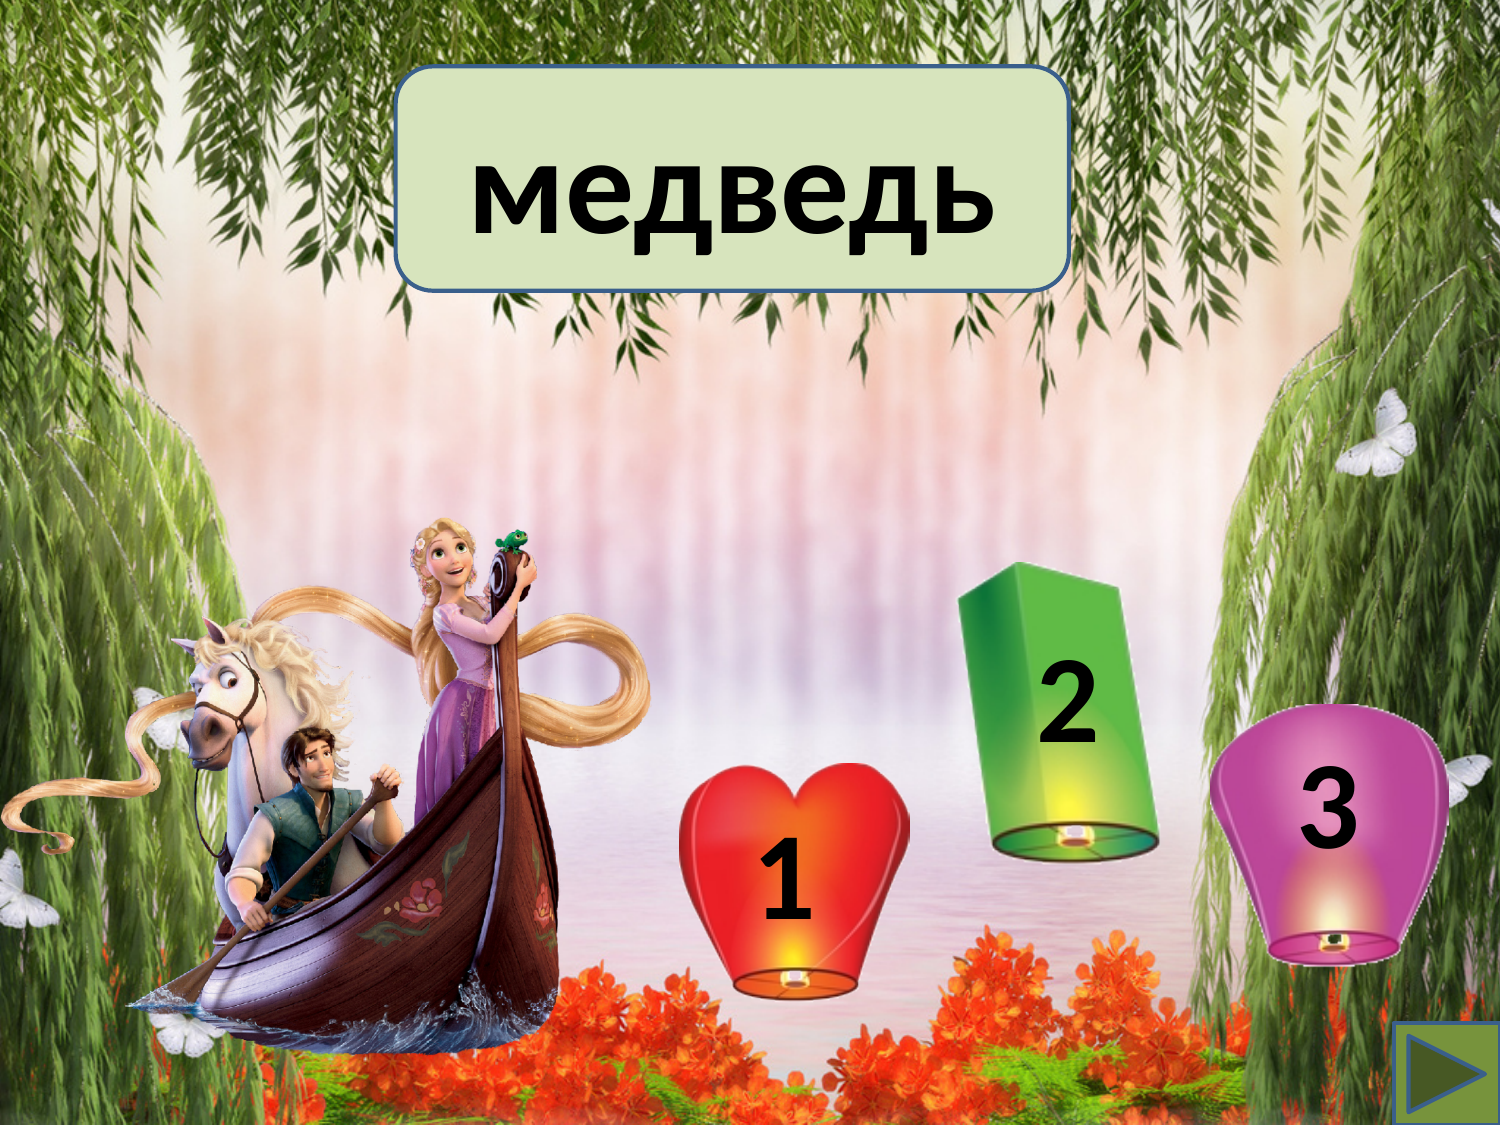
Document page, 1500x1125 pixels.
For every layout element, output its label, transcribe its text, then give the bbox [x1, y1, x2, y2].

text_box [1210, 703, 1449, 990]
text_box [678, 763, 910, 1036]
text_box [1392, 1021, 1500, 1125]
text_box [950, 562, 1191, 902]
picture [0, 0, 1500, 1125]
text_box медведь [393, 64, 1071, 293]
